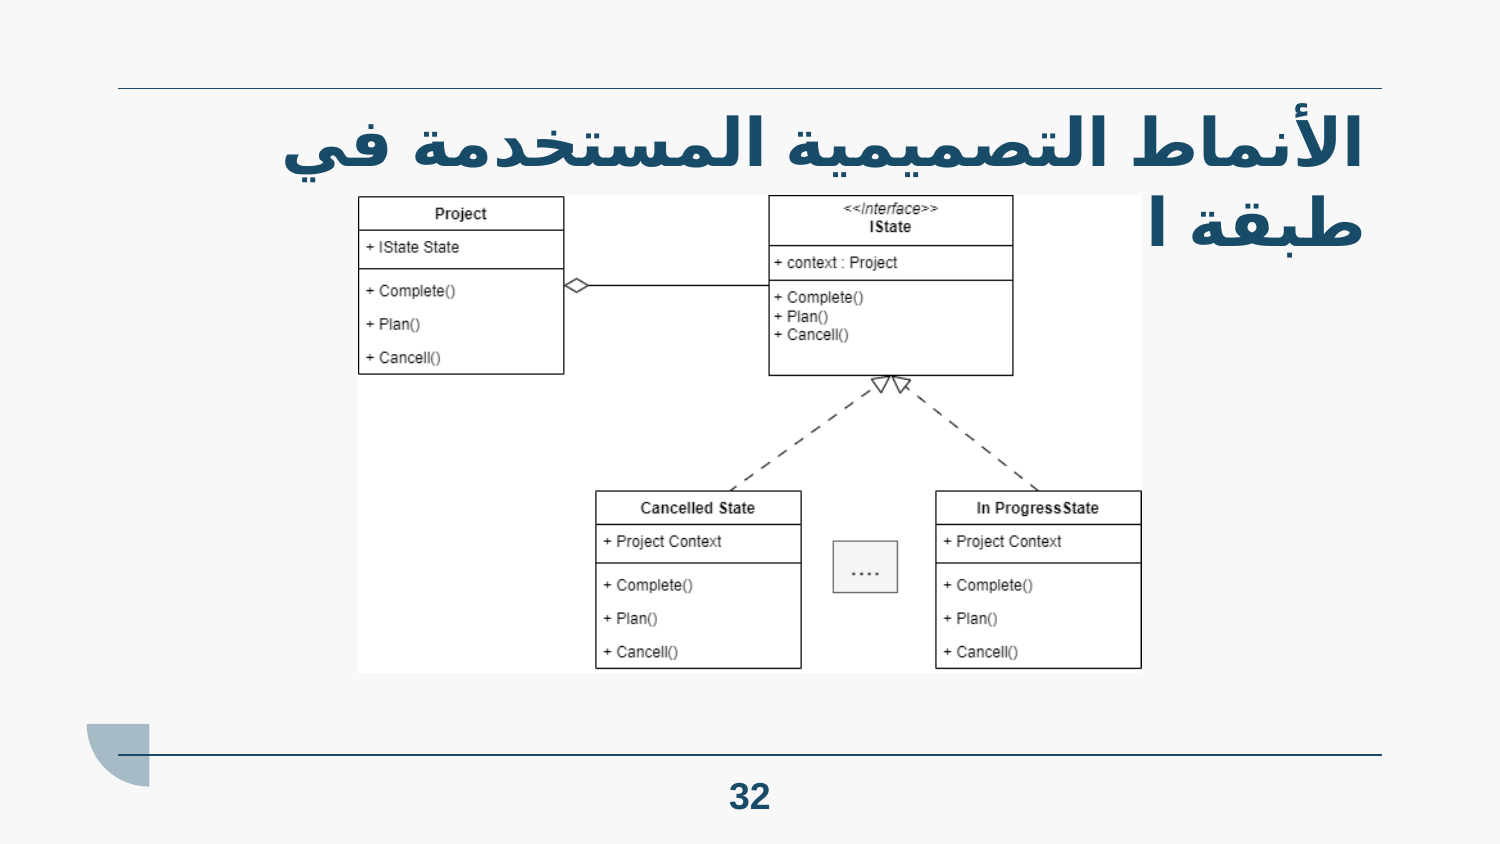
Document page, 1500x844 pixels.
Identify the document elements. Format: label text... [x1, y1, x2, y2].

picture [358, 195, 1142, 673]
title الأنماط التصميمية المستخدمة في طبقة المجال [118, 85, 1382, 170]
text_box 32 [698, 758, 801, 831]
